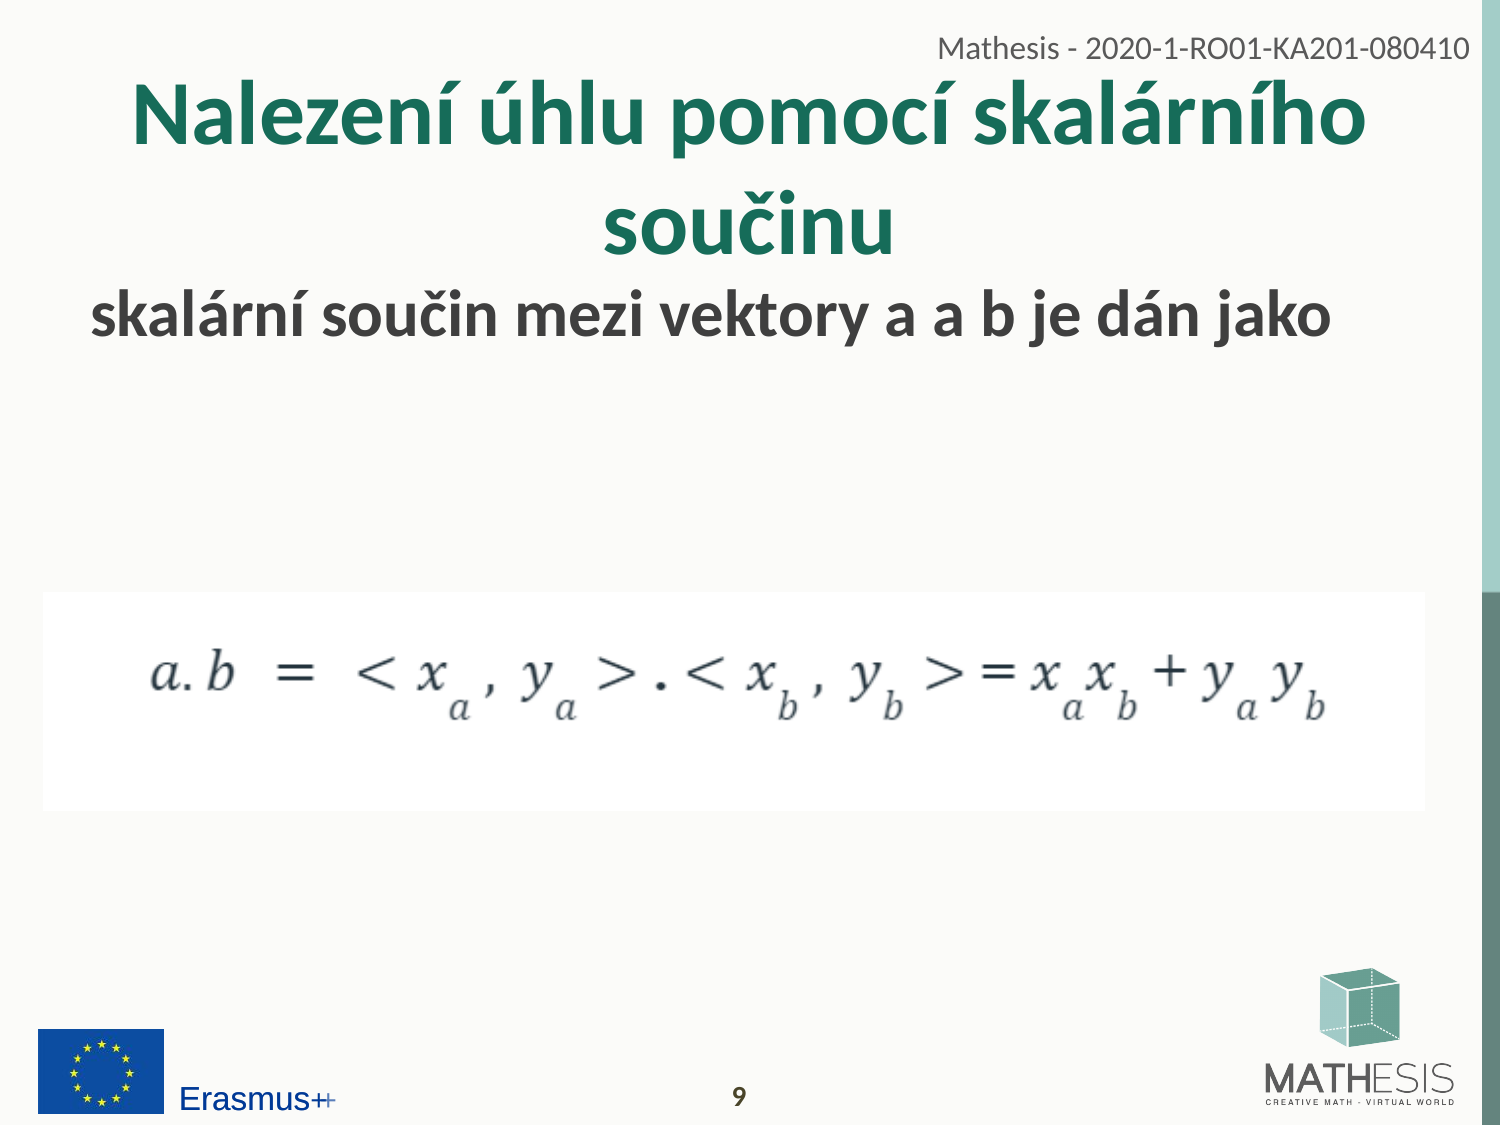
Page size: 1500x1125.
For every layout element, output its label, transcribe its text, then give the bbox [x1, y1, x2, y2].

title Nalezení úhlu pomocí skalárního součinu [75, 45, 1425, 233]
list skalární součin mezi vektory a a b je dán jako [75, 818, 1425, 1005]
list skalární součin mezi vektory a a b je dán jako [75, 262, 1425, 591]
picture [38, 1029, 164, 1114]
picture [42, 591, 1426, 811]
